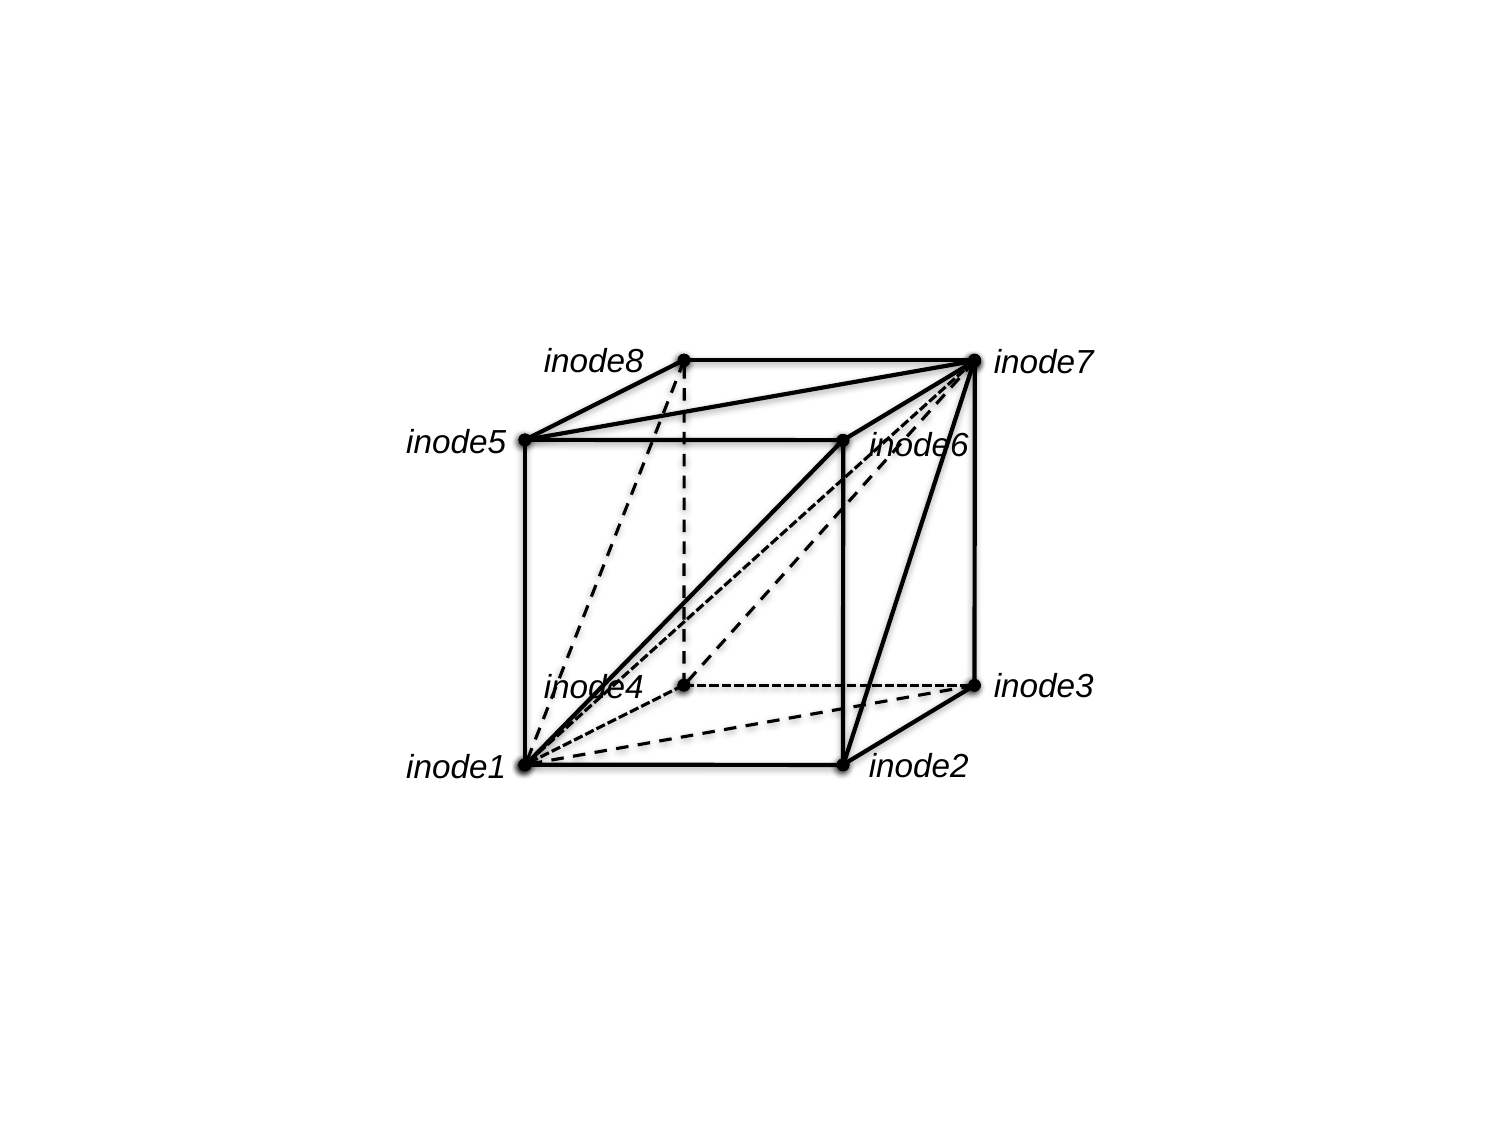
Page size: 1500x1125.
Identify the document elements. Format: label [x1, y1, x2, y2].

text_box [312, 331, 1188, 794]
